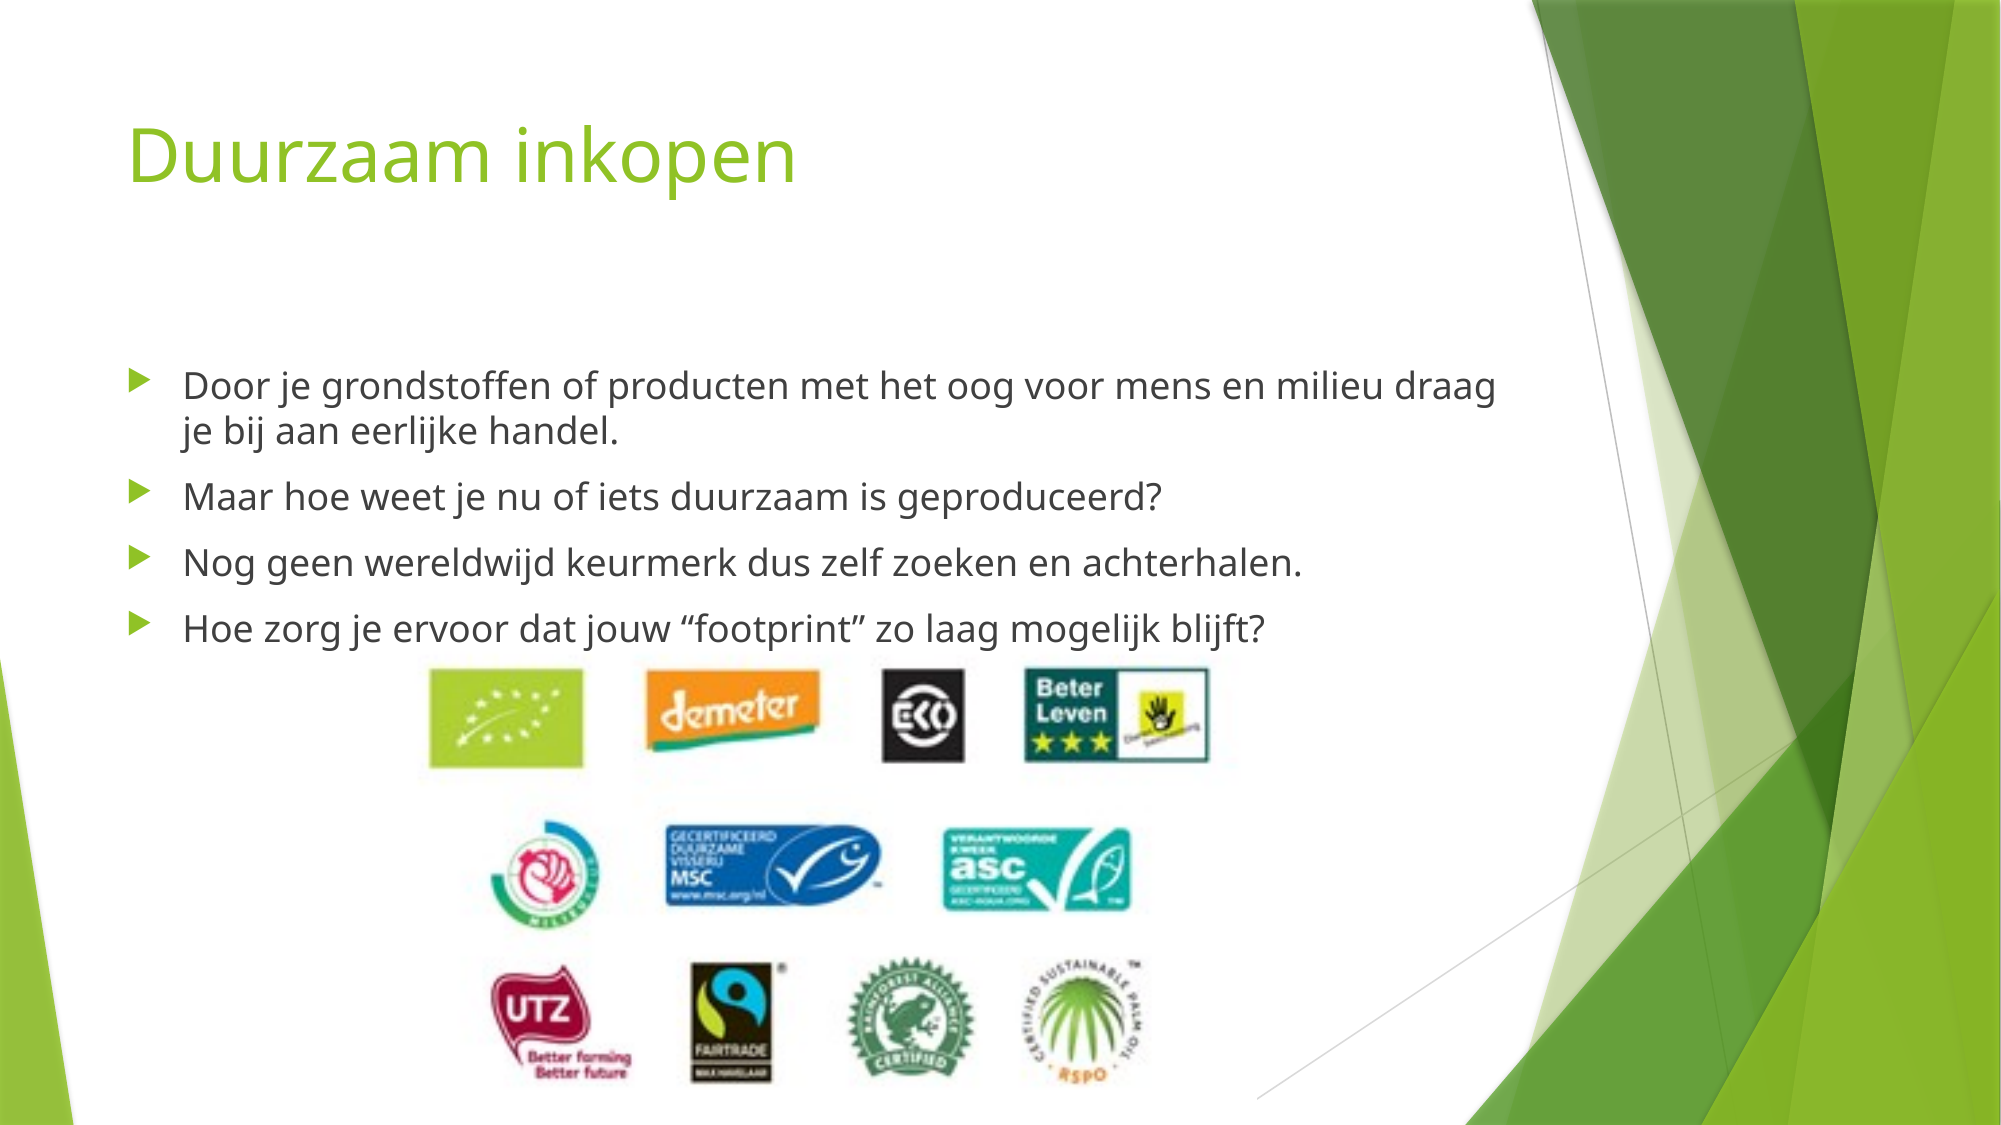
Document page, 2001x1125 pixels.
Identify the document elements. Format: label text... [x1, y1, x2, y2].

title Duurzaam inkopen [111, 99, 1522, 317]
list Door je grondstoffen of producten met het oog voor mens en milieu draag je bij aan eerlijke handel. Maar hoe weet je nu of iets duurzaam is geproduceerd? Nog geen wereldwijd keurmerk dus zelf zoeken en achterhalen. Hoe zorg je ervoor dat jouw “footprint” zo laag mogelijk blijft? [111, 354, 1522, 992]
picture [375, 612, 1257, 1125]
